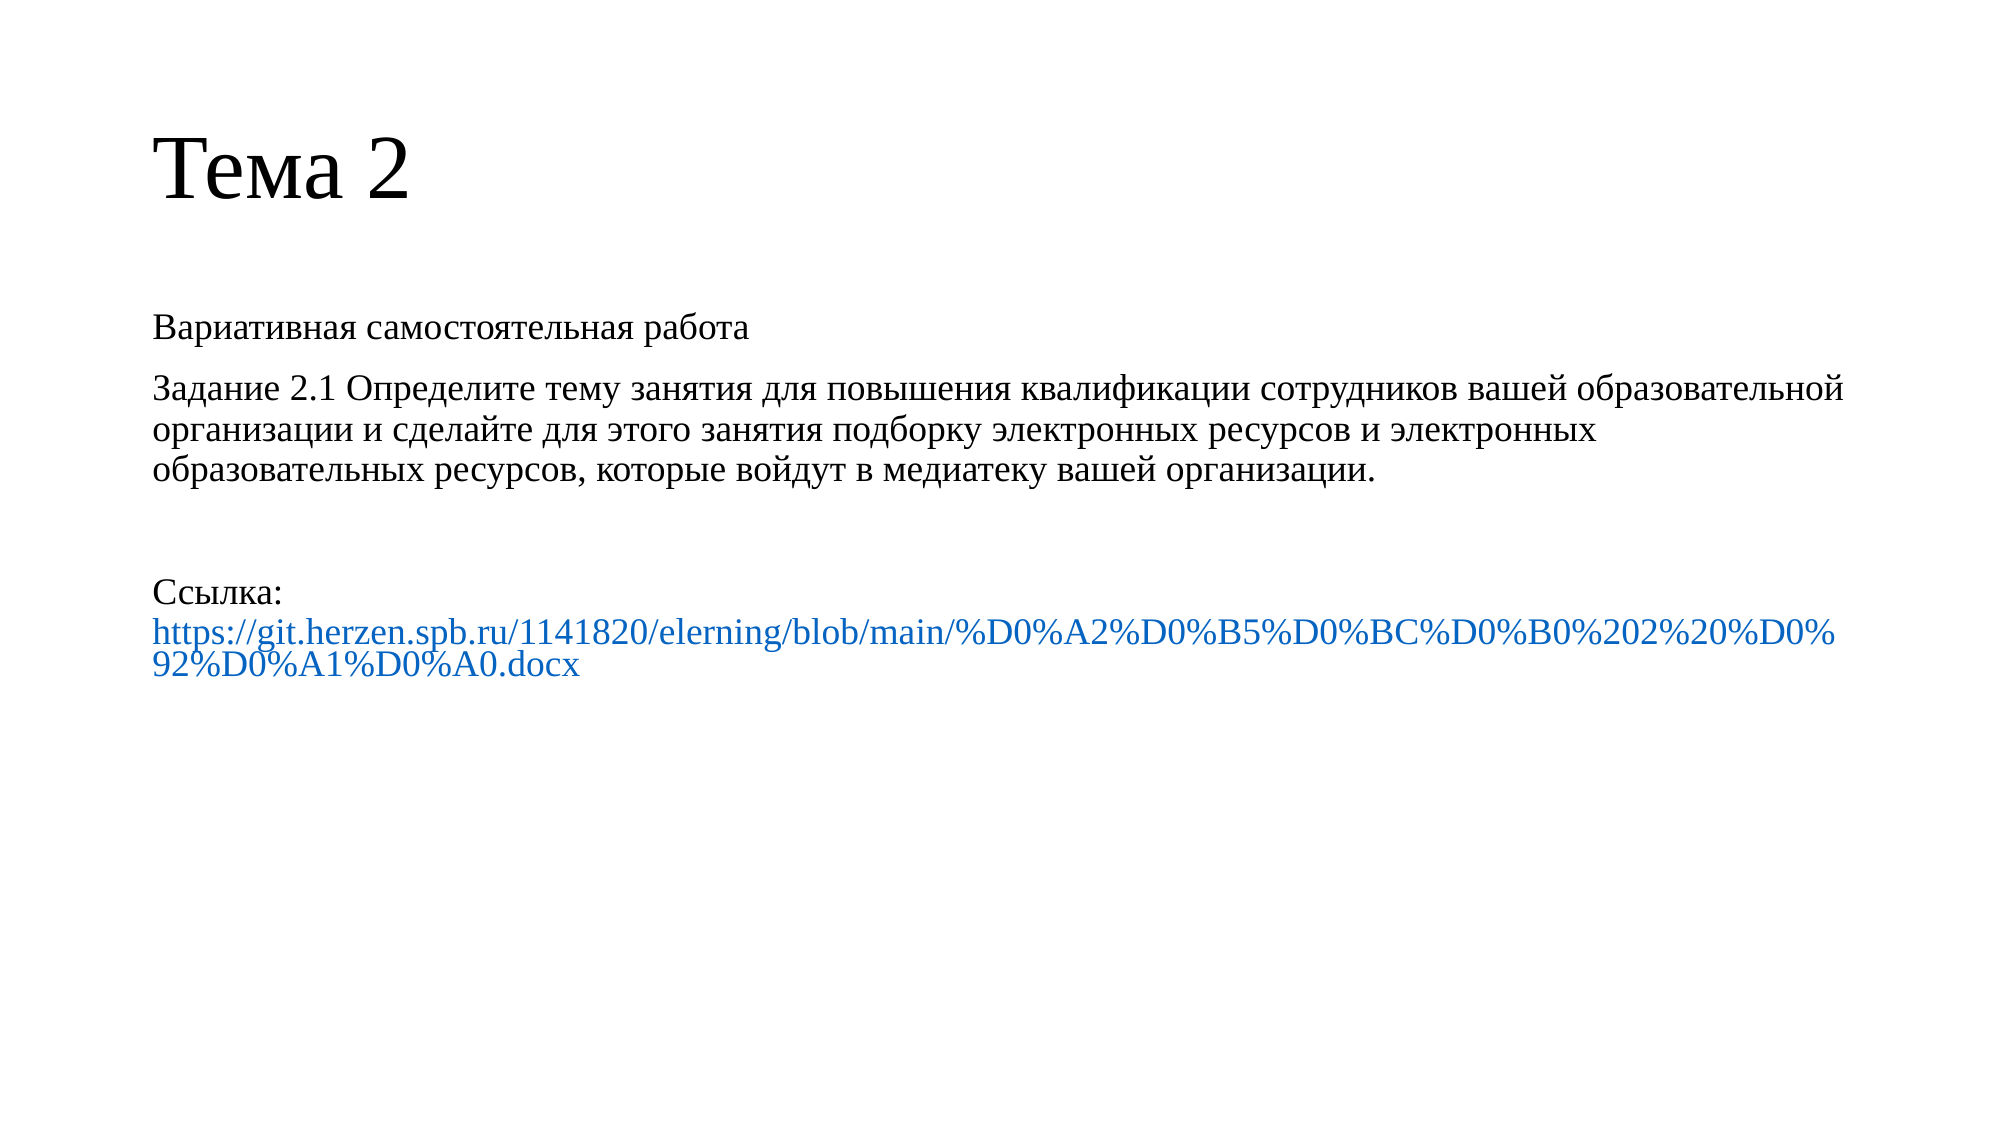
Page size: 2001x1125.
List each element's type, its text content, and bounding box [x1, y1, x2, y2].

list Вариативная самостоятельная работа Задание 2.1 Определите тему занятия для повышения квалификации сотрудников вашей образовательной организации и сделайте для этого занятия подборку электронных ресурсов и электронных образовательных ресурсов, которые войдут в медиатеку вашей организации. Ссылка: https://git.herzen.spb.ru/1141820/elerning/blob/main/%D0%A2%D0%B5%D0%BC%D0%B0%202%20%D0%92%D0%A1%D0%A0.docx [137, 299, 1863, 1014]
title Тема 2 [137, 59, 1863, 278]
